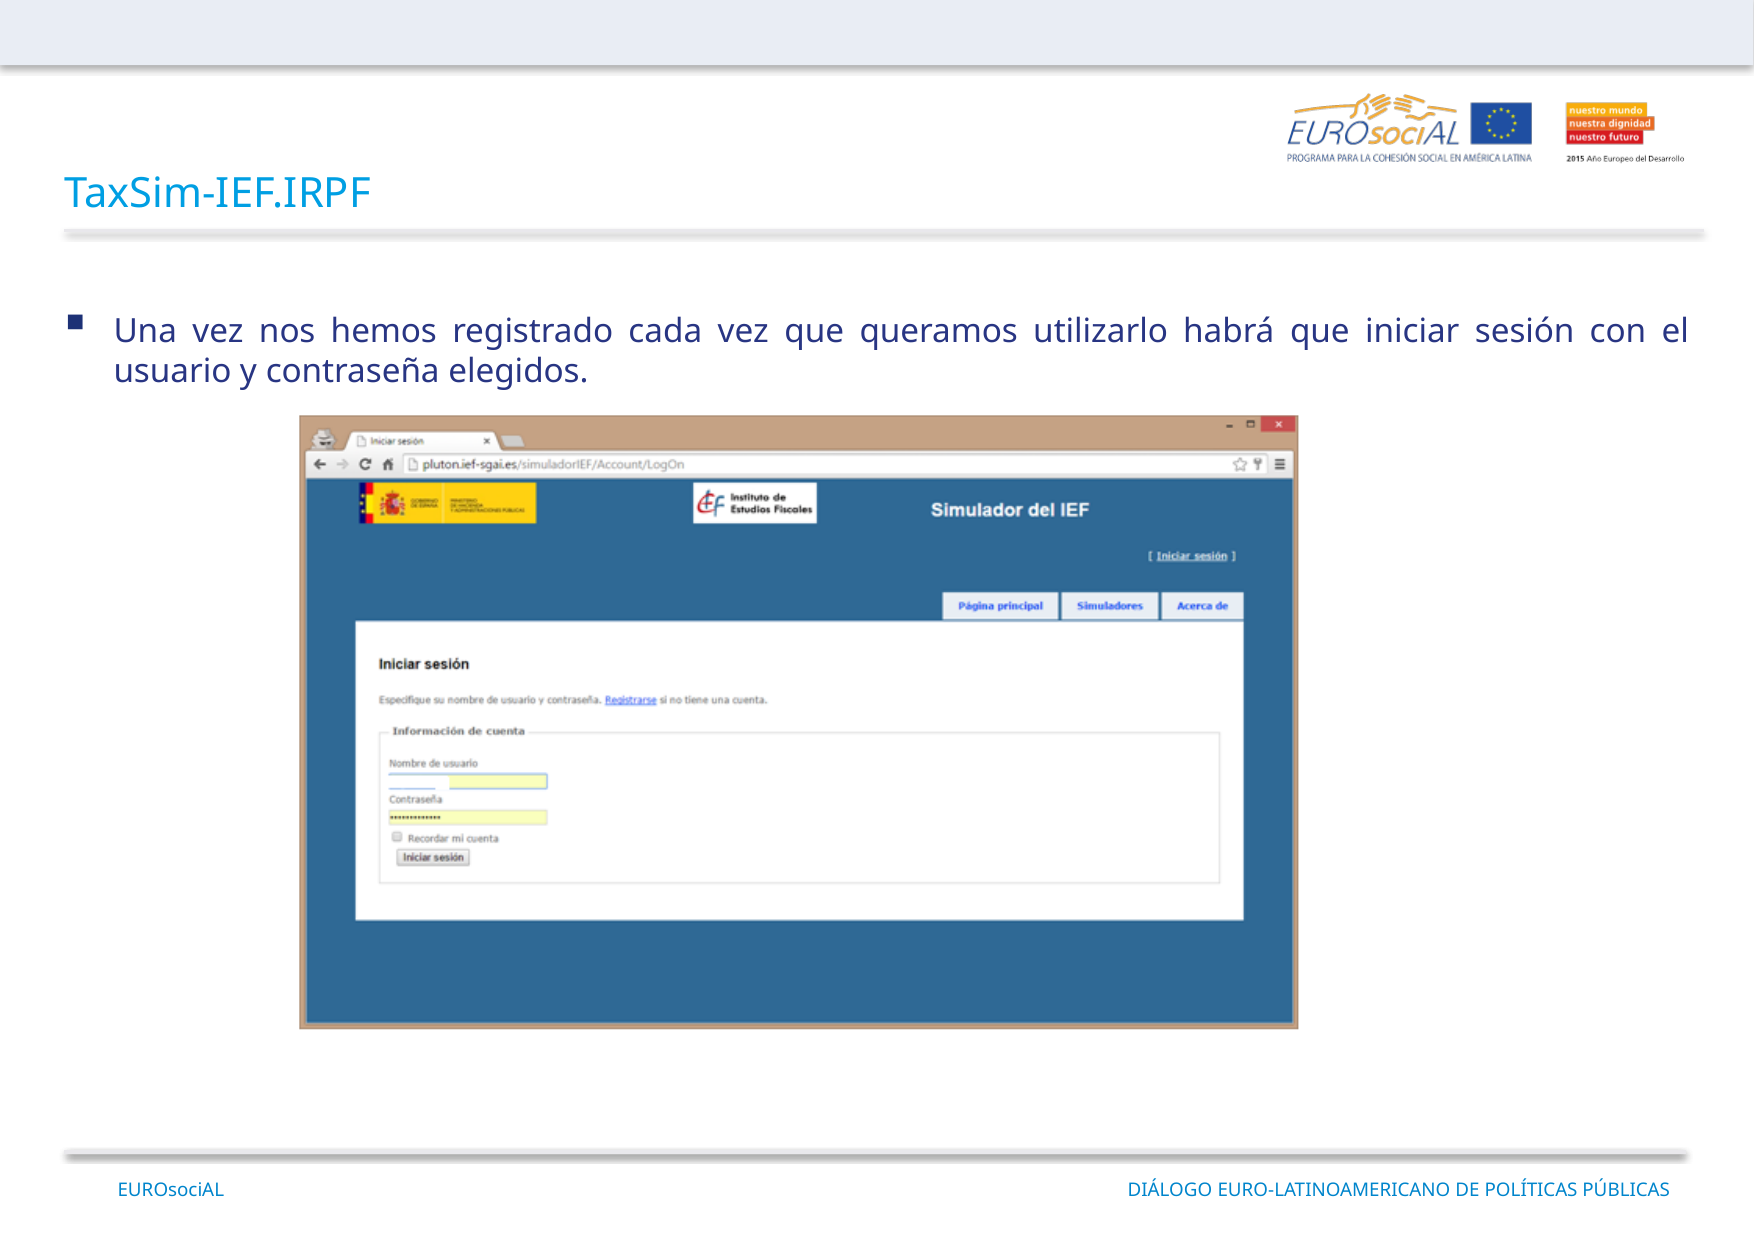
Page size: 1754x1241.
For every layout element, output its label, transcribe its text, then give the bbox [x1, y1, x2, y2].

picture [1278, 88, 1692, 173]
text_box TaxSim-IEF.IRPF [49, 158, 1628, 233]
text_box Una vez nos hemos registrado cada vez que queramos utilizarlo habrá que iniciar sesión con el usuario y contraseña elegidos. [64, 289, 1692, 1140]
picture [298, 414, 1455, 1031]
